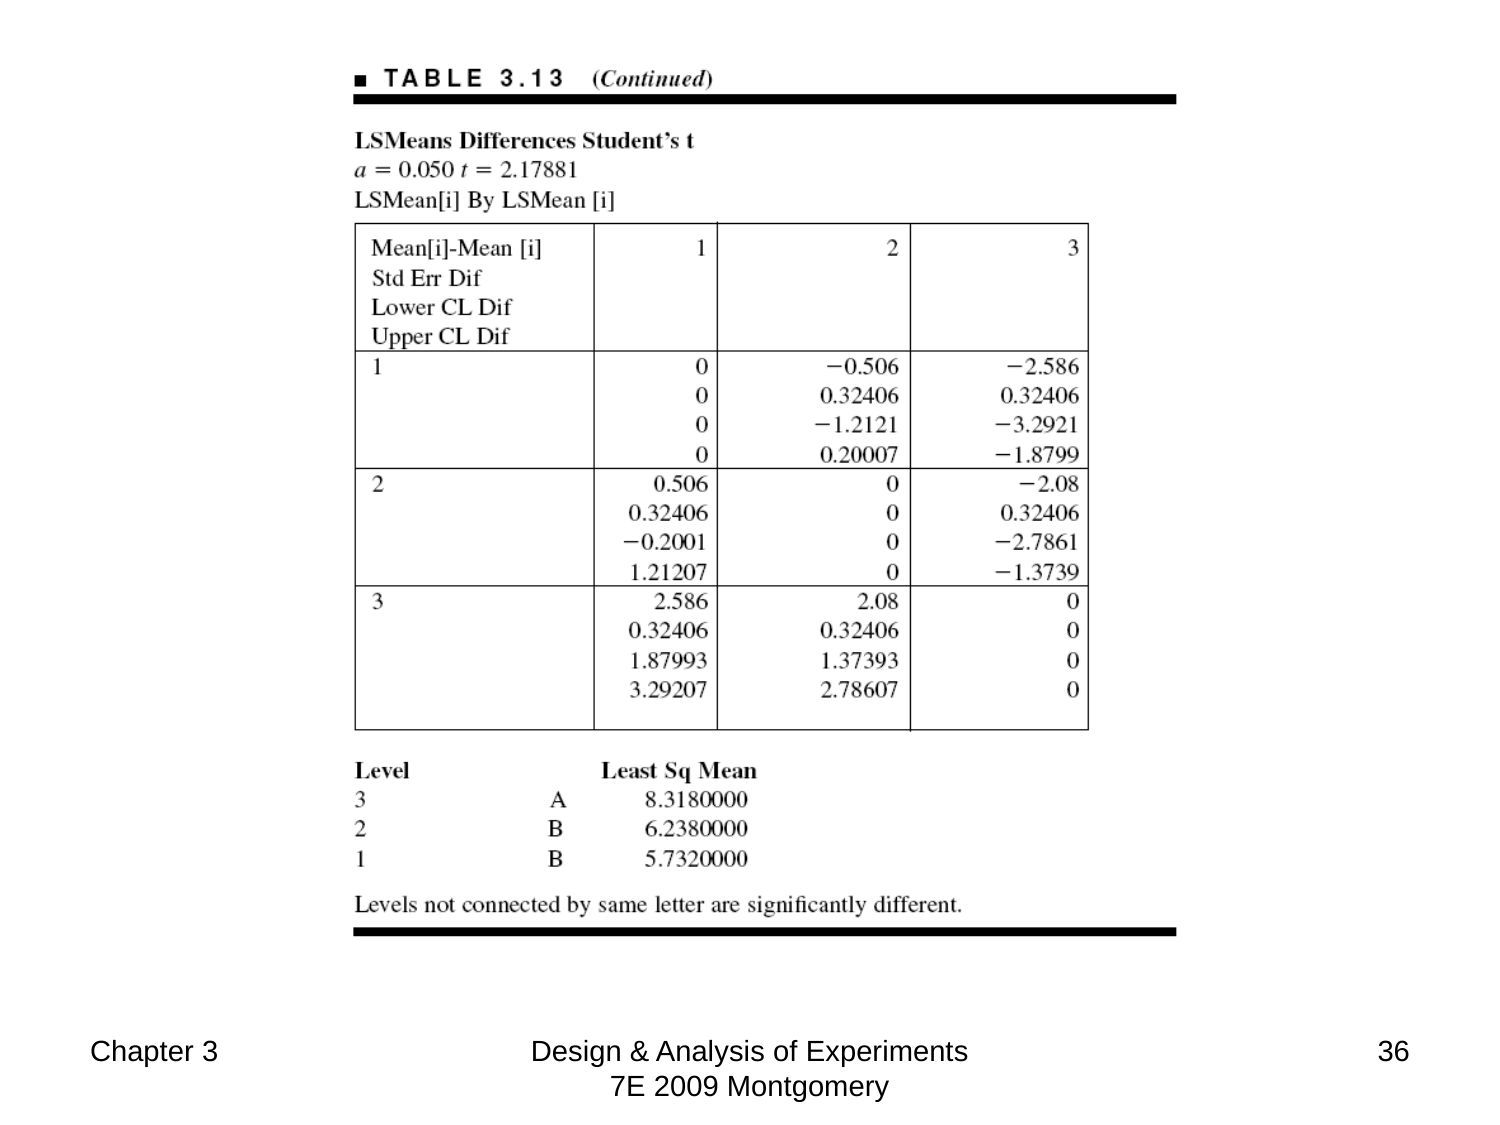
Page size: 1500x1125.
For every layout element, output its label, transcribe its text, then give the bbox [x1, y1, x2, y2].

slide_number Chapter 3 [74, 1024, 426, 1103]
slide_number 36 [1074, 1024, 1426, 1103]
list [323, 44, 1177, 1006]
footer Design & Analysis of Experiments 7E 2009 Montgomery [512, 1024, 988, 1103]
